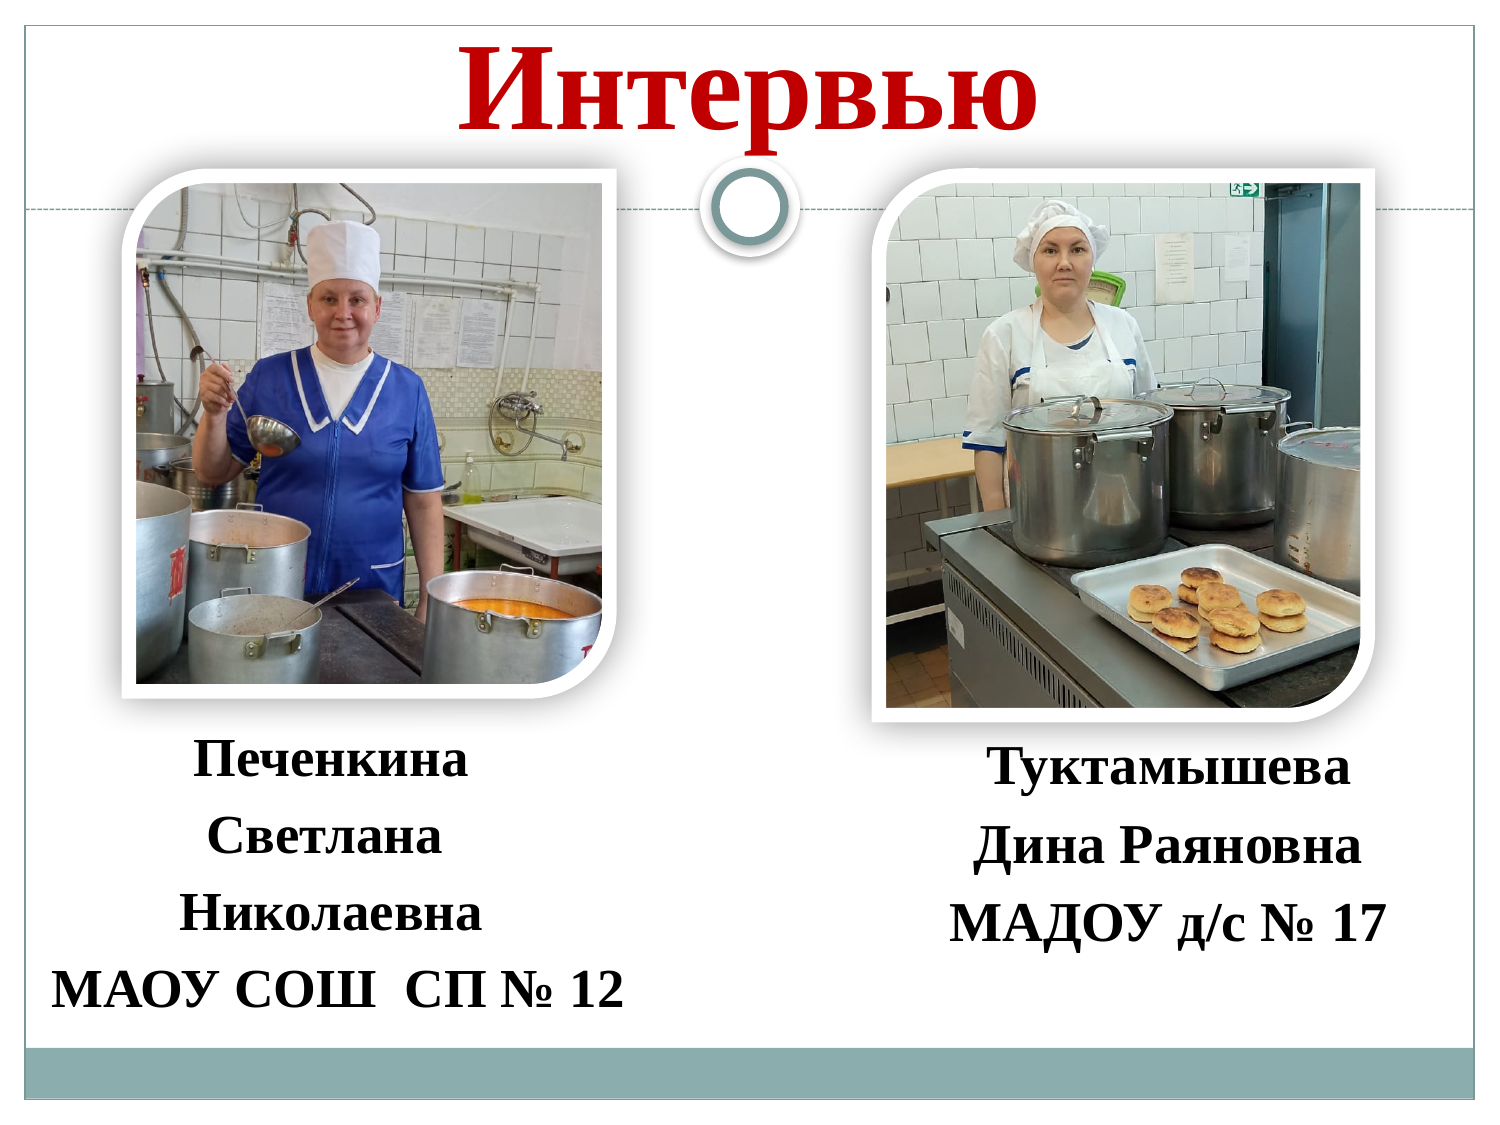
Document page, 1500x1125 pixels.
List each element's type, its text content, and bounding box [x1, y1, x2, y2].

list Печенкина Светлана Николаевна МАОУ СОШ СП № 12 [0, 405, 663, 1032]
title Интервью [49, 37, 1450, 162]
picture [878, 175, 1368, 716]
picture [128, 175, 610, 692]
list Туктамышева Дина Раяновна МАДОУ д/с № 17 [837, 405, 1500, 1033]
